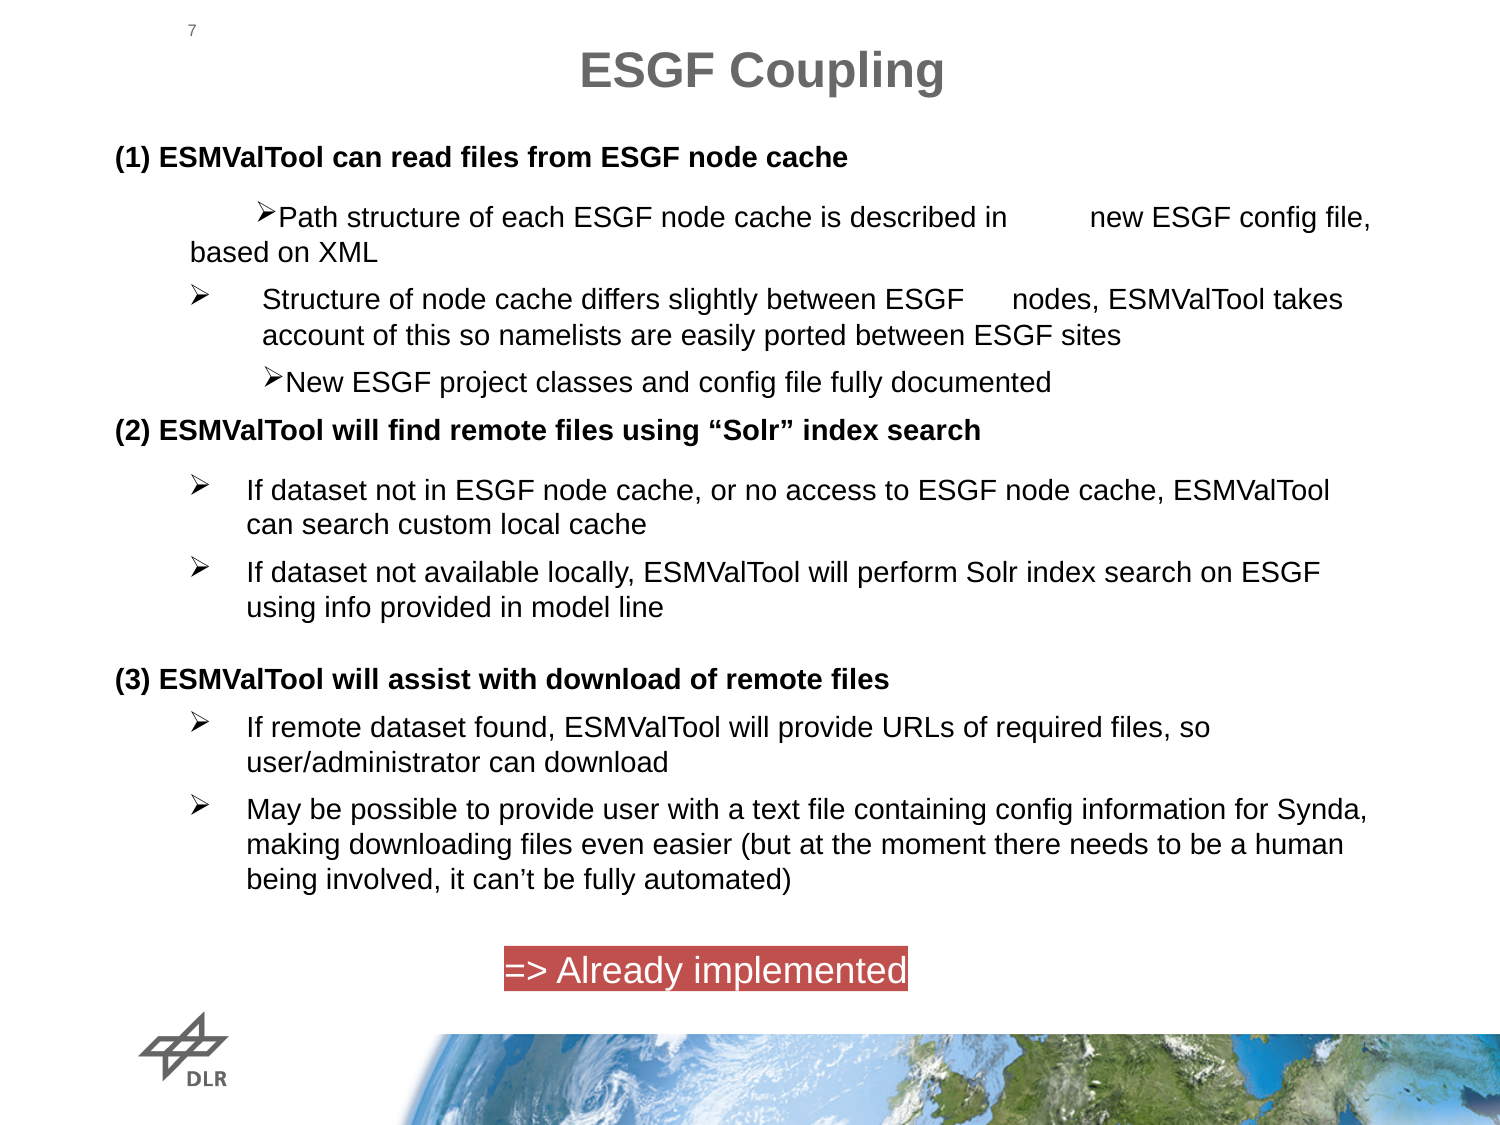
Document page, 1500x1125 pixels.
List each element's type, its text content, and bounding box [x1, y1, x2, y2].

title ESGF Coupling [124, 37, 1401, 279]
text_box (1) ESMValTool can read files from ESGF node cache Path structure of each ESGF node cache is described in new ESGF config file, based on XML Structure of node cache differs slightly between ESGF nodes, ESMValTool takes account of this so namelists are easily ported between ESGF sites New ESGF project classes and config file fully documented (2) ESMValTool will find remote files using “Solr” index search If dataset not in ESGF node cache, or no access to ESGF node cache, ESMValTool can search custom local cache If dataset not available locally, ESMValTool will perform Solr index search on ESGF using info provided in model line (3) ESMValTool will assist with download of remote files If remote dataset found, ESMValTool will provide URLs of required files, so user/administrator can download May be possible to provide user with a text file containing config information for Synda, making downloading files even easier (but at the moment there needs to be a human being involved, it can’t be fully automated) [100, 113, 1388, 998]
slide_number 7 [187, 20, 390, 41]
text_box => Already implemented [504, 945, 908, 992]
picture [0, 1007, 1500, 1125]
